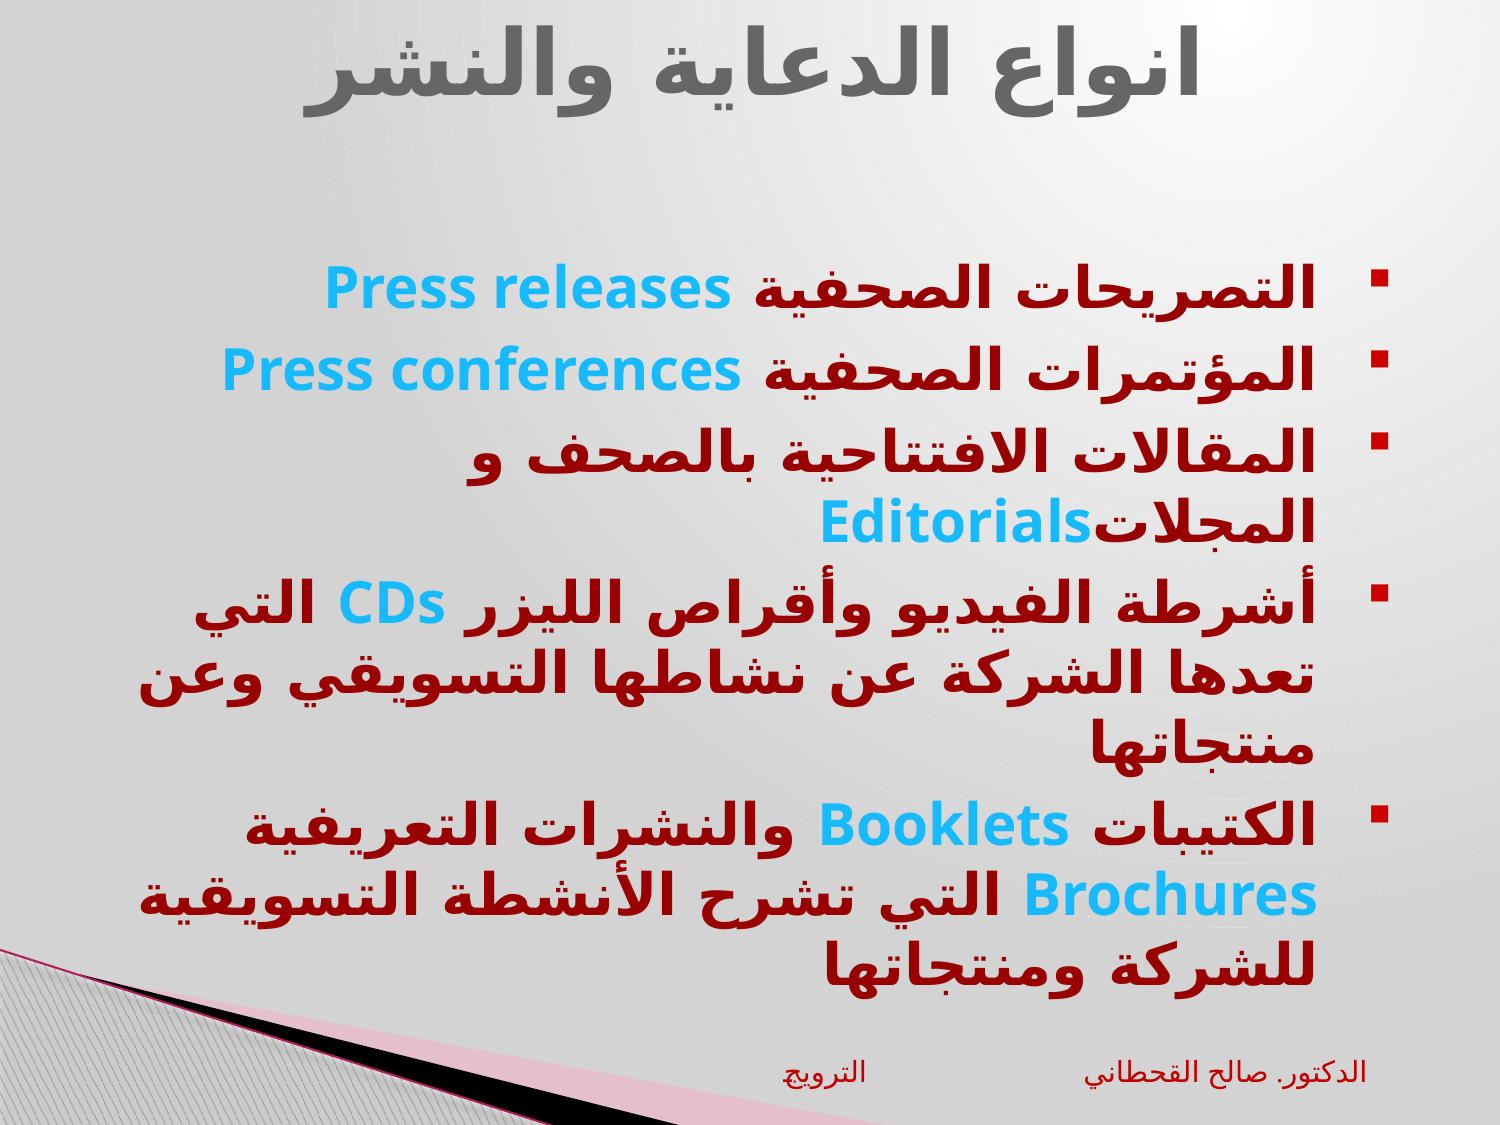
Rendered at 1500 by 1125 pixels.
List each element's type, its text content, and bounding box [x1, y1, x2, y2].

text_box التصريحات الصحفية Press releases المؤتمرات الصحفية Press conferences المقالات الافتتاحية بالصحف و المجلاتEditorials أشرطة الفيديو وأقراص الليزر CDs التي تعدها الشركة عن نشاطها التسويقي وعن منتجاتها الكتيبات Booklets والنشرات التعريفية Brochures التي تشرح الأنشطة التسويقية للشركة ومنتجاتها [88, 196, 1426, 984]
footer الترويج الدكتور. صالح القحطاني [585, 1041, 1383, 1125]
text_box انواع الدعاية والنشر [88, 0, 1426, 119]
